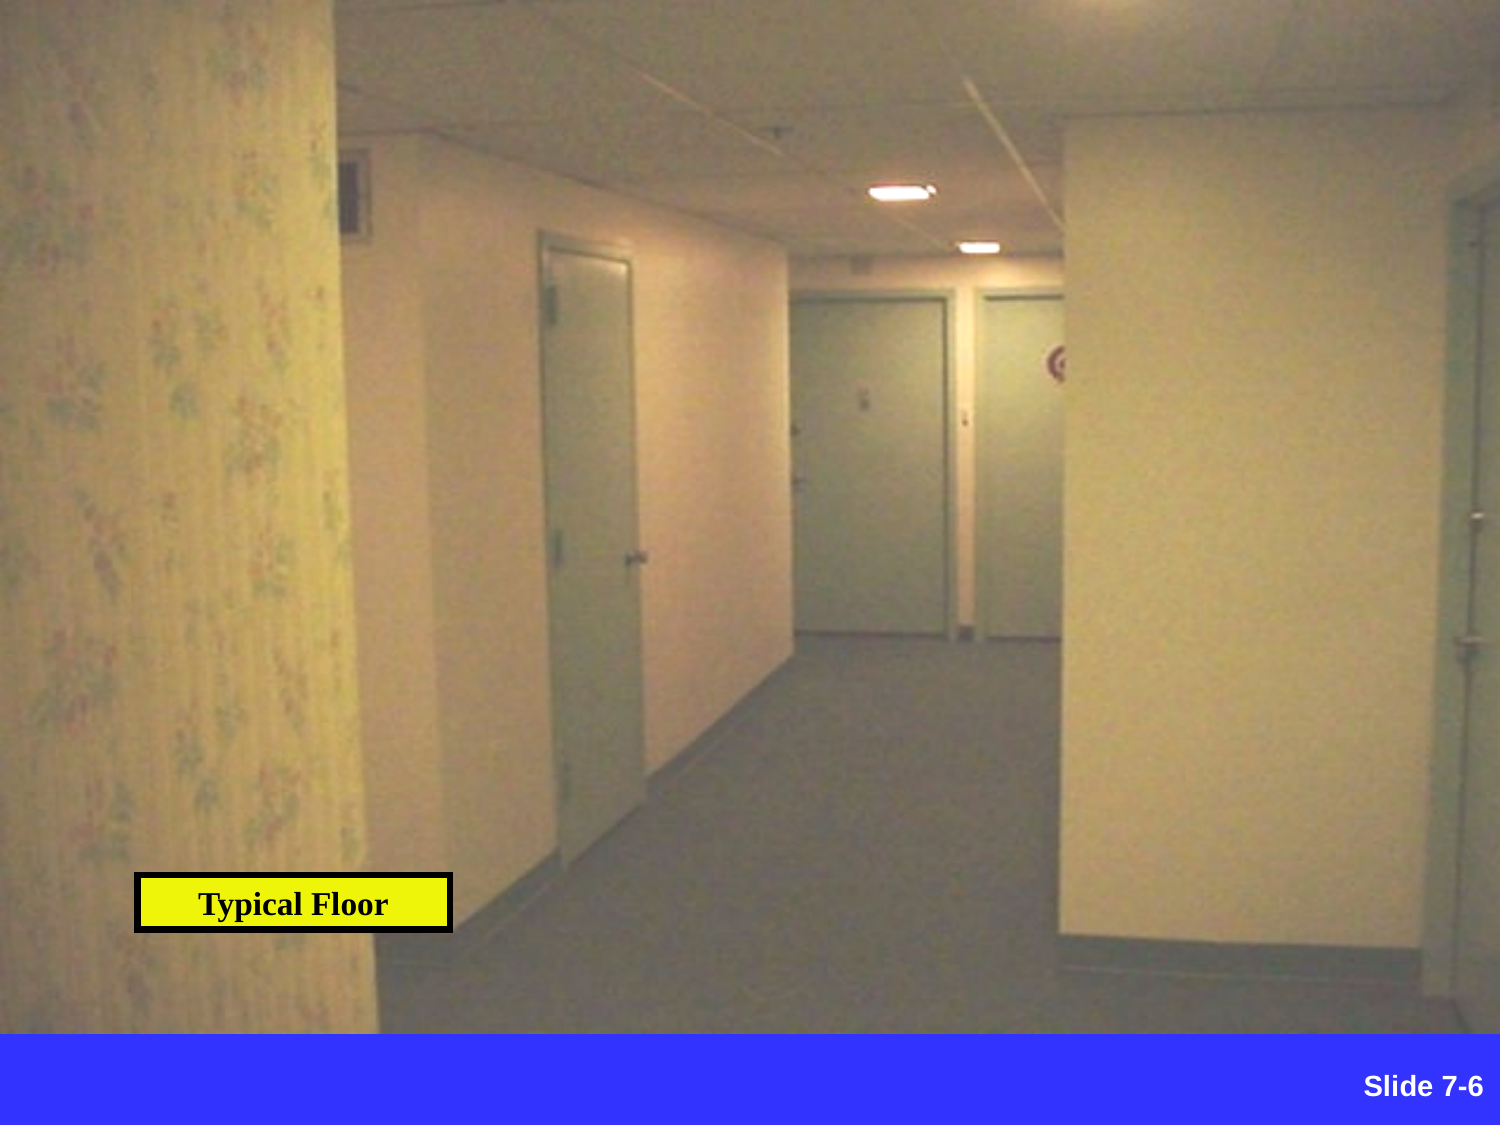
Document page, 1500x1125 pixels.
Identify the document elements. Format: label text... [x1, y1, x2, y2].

picture [0, 0, 1500, 1038]
slide_number Slide 7-148 [1148, 1059, 1500, 1125]
